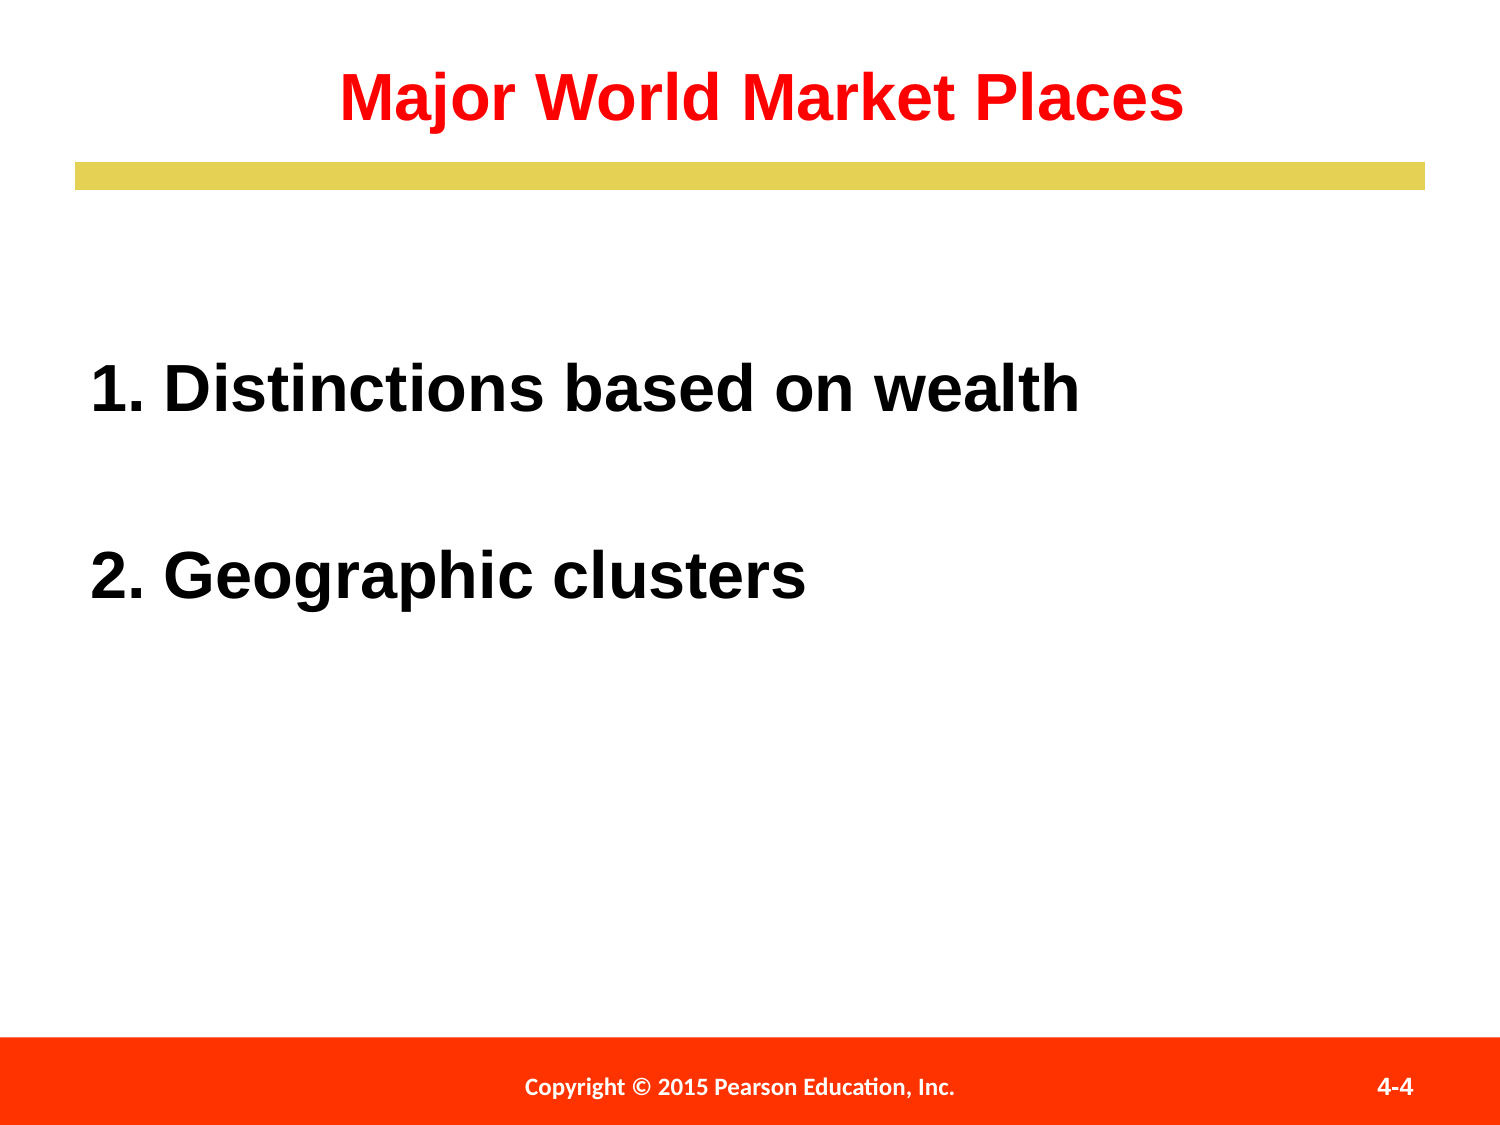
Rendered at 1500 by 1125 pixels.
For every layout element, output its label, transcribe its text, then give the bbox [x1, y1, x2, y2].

text_box Distinctions based on wealth Geographic clusters [74, 337, 1425, 580]
picture [75, 162, 1425, 190]
title Major World Market Places [87, 0, 1438, 188]
